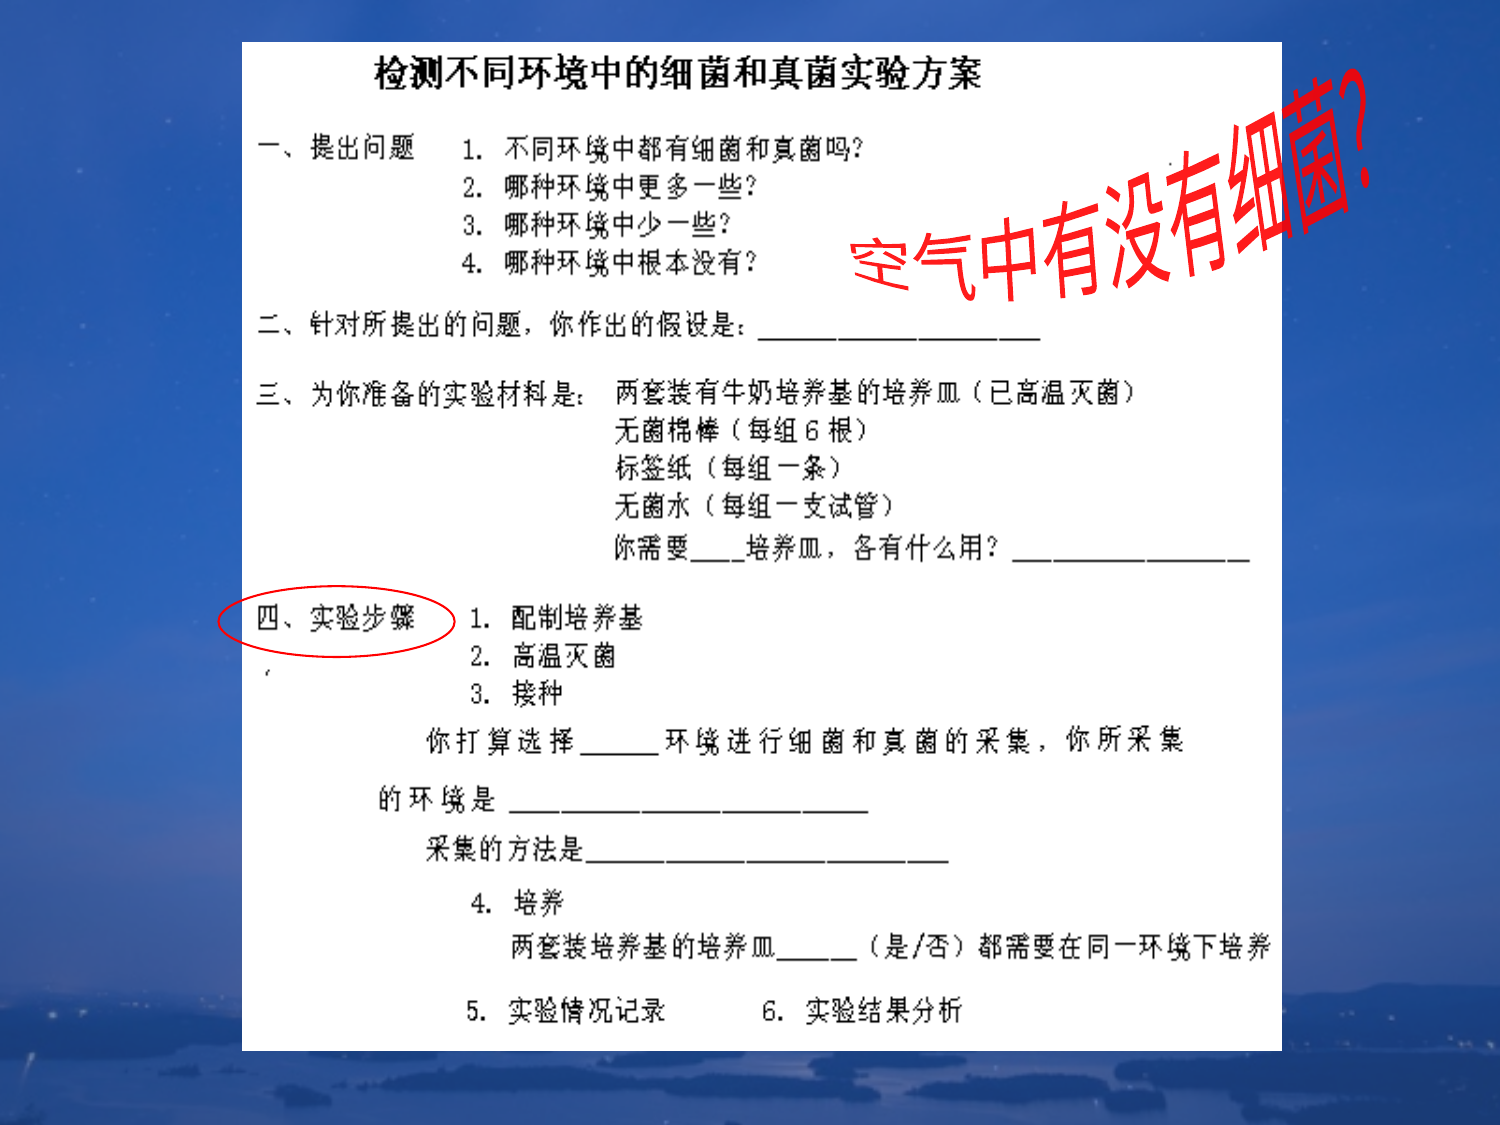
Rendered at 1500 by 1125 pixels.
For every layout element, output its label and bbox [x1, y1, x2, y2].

text_box [218, 603, 236, 641]
picture [241, 42, 1282, 1052]
